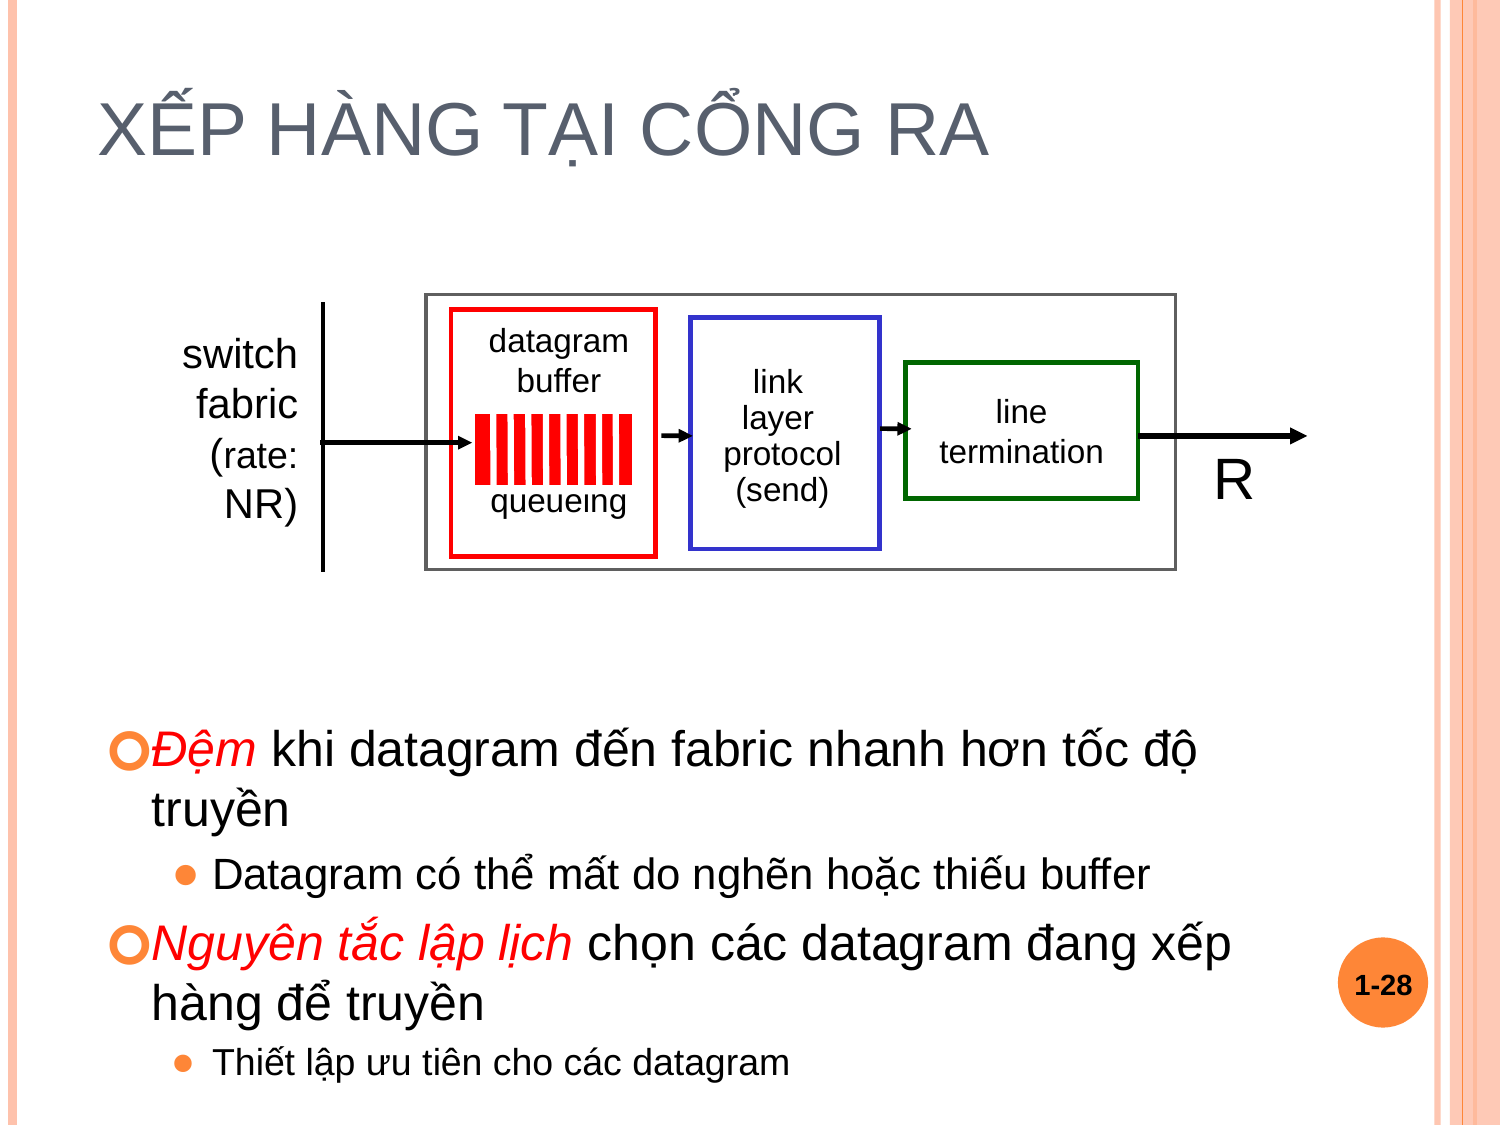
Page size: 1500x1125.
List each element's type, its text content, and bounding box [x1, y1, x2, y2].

title Xếp hàng tại cổng ra [82, 65, 1358, 179]
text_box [140, 293, 1308, 573]
slide_number 1-‹#› [1333, 940, 1434, 1026]
list Đệm khi datagram đến fabric nhanh hơn tốc độ truyền Datagram có thể mất do nghẽn hoặc thiếu buffer Nguyên tắc lập lịch chọn các datagram đang xếp hàng để truyền Thiết lập ưu tiên cho các datagram [92, 709, 1368, 1072]
